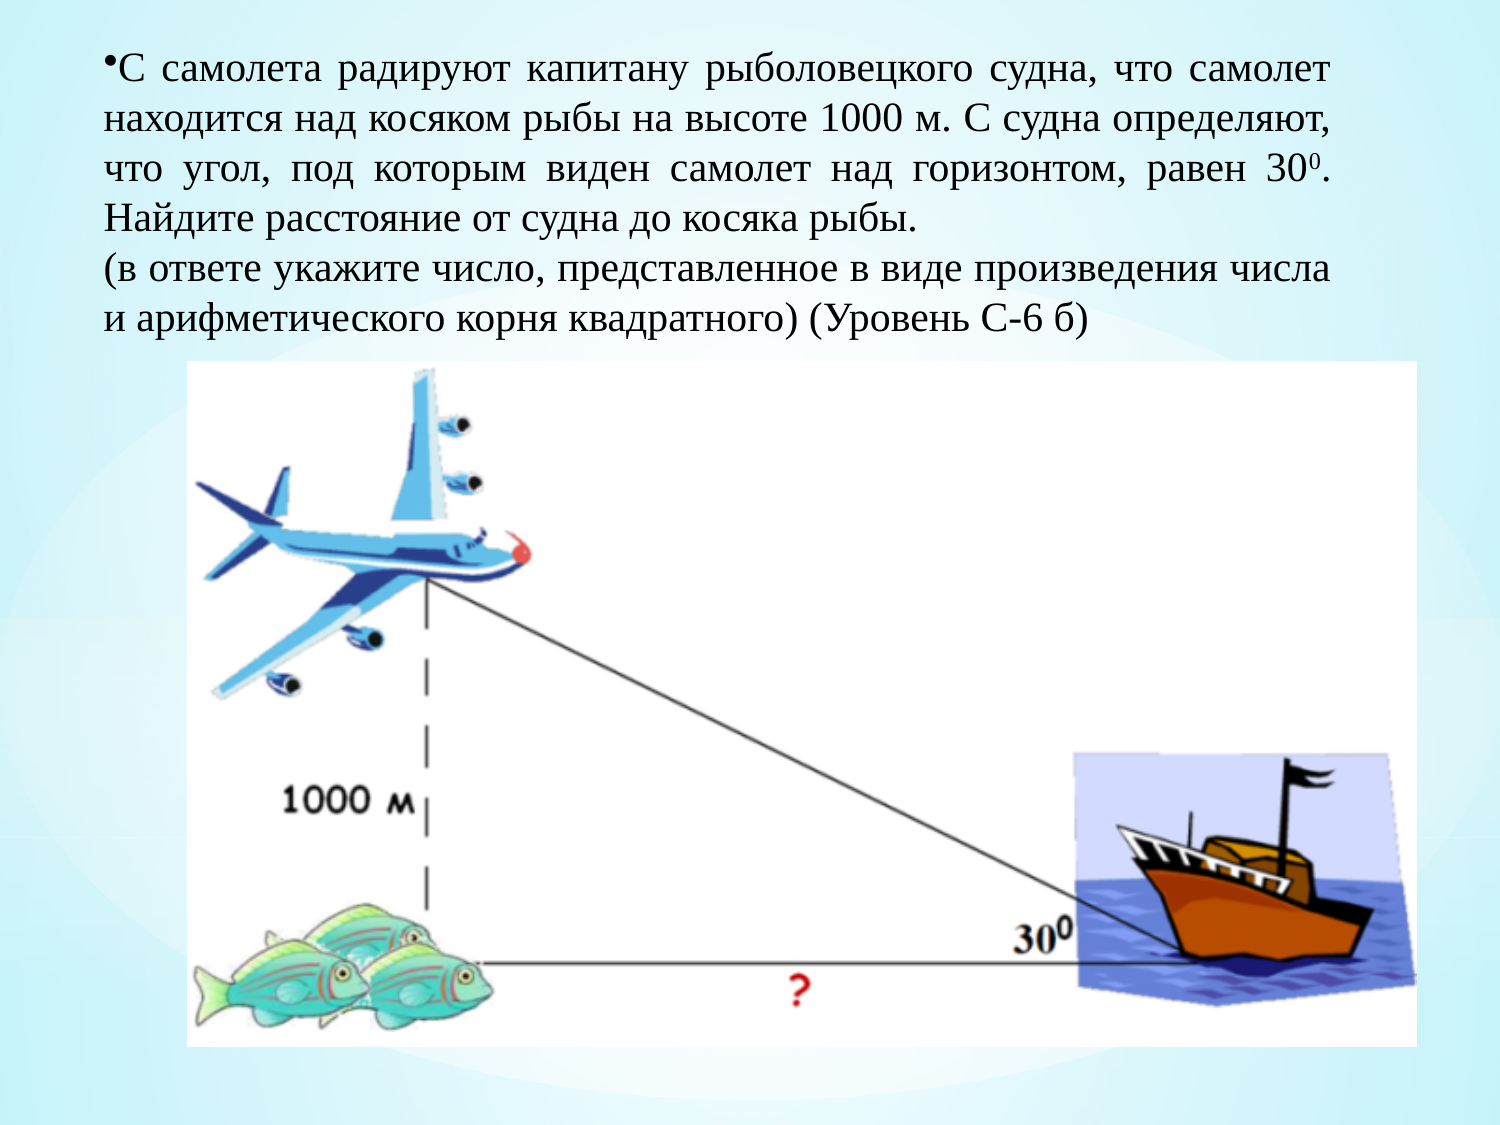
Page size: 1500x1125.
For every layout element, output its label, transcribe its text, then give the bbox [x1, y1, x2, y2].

text_box С самолета радируют капитану рыболовецкого судна, что самолет находится над косяком рыбы на высоте 1000 м. С судна определяют, что угол, под которым виден самолет над горизонтом, равен 300. Найдите расстояние от судна до косяка рыбы. (в ответе укажите число, представленное в виде произведения числа и арифметического корня квадратного) (Уровень С-6 б) [88, 32, 1347, 393]
picture [187, 361, 1417, 1048]
